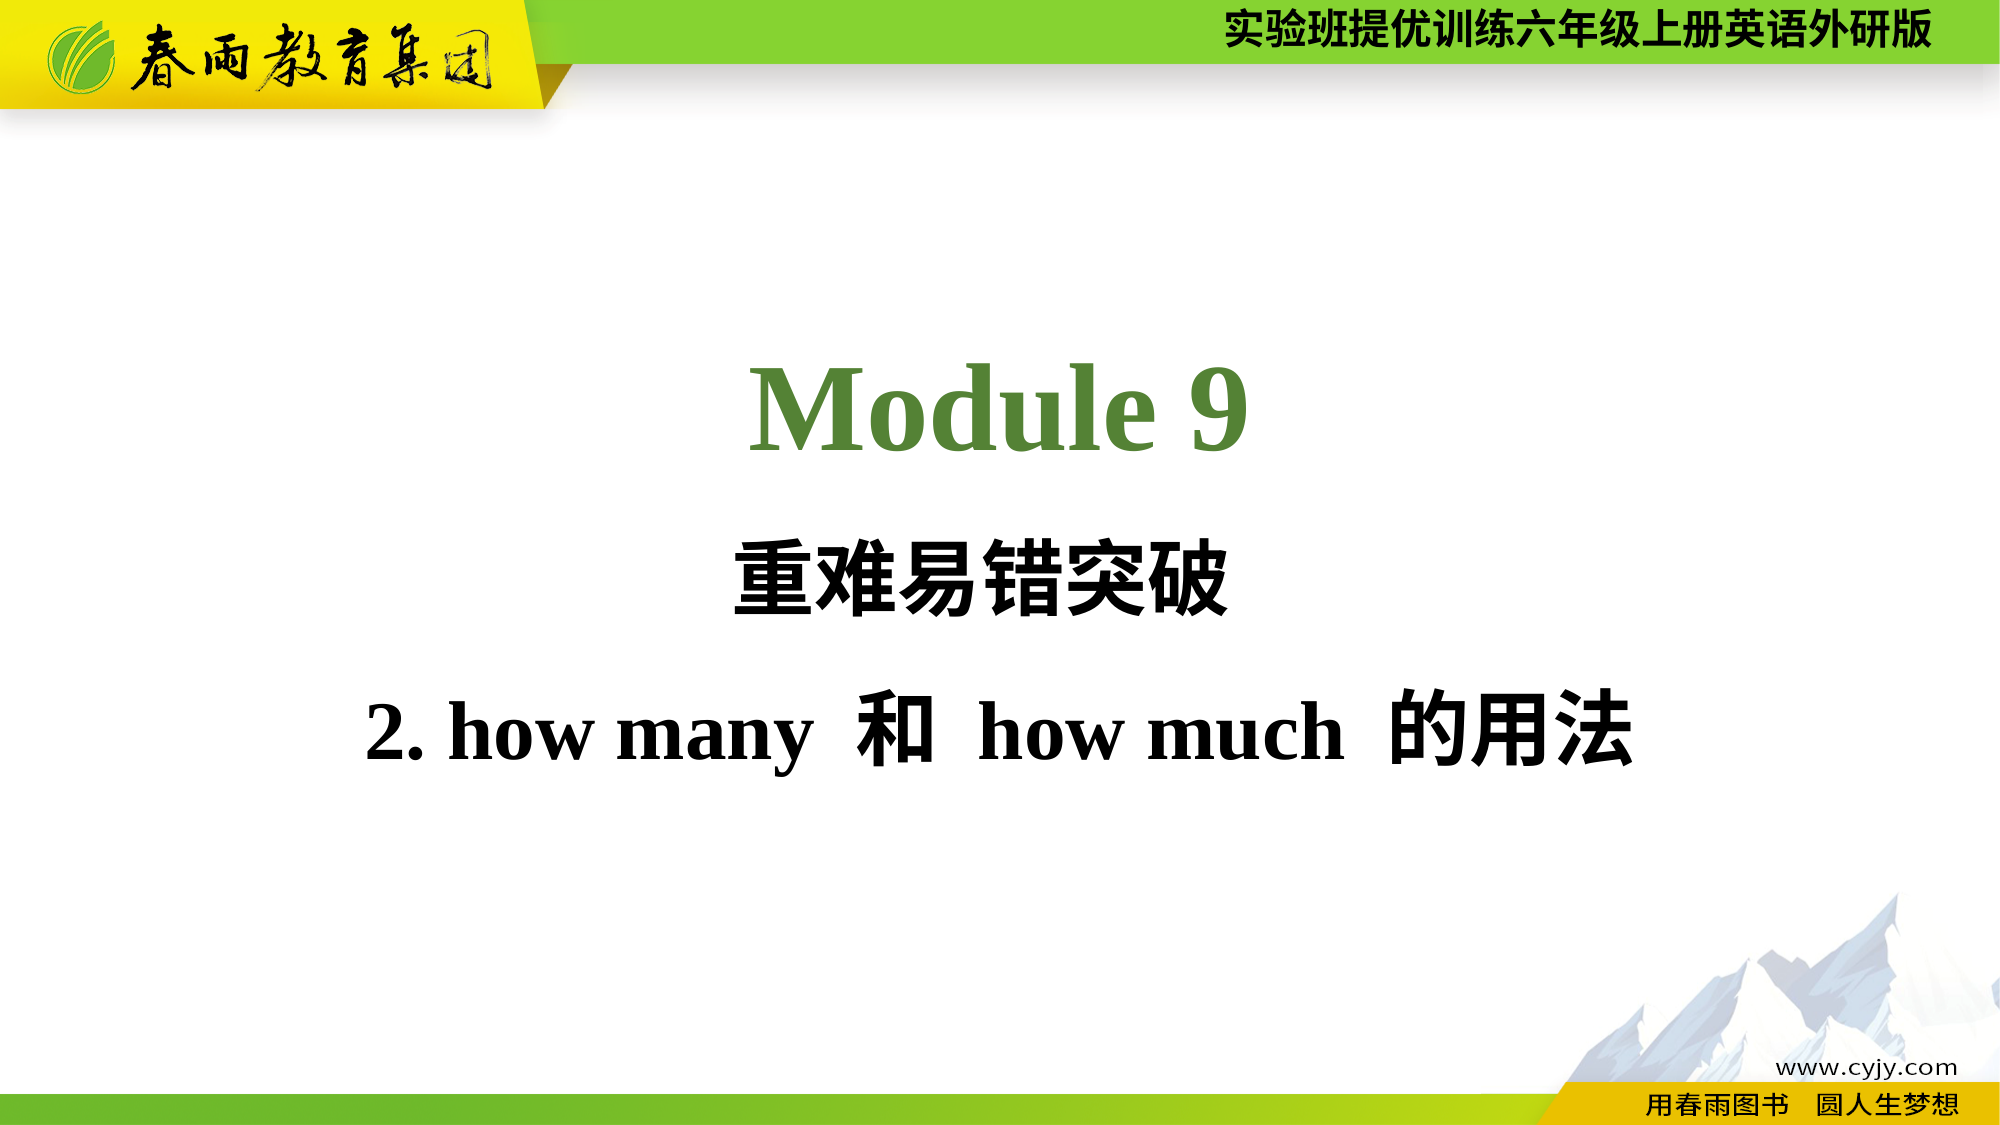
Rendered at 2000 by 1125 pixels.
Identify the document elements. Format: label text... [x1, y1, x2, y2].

text_box Module 9 重难易错突破 2. how many 和 how much 的用法 [0, 243, 2000, 784]
picture [0, 0, 2000, 243]
picture [0, 784, 2000, 1125]
